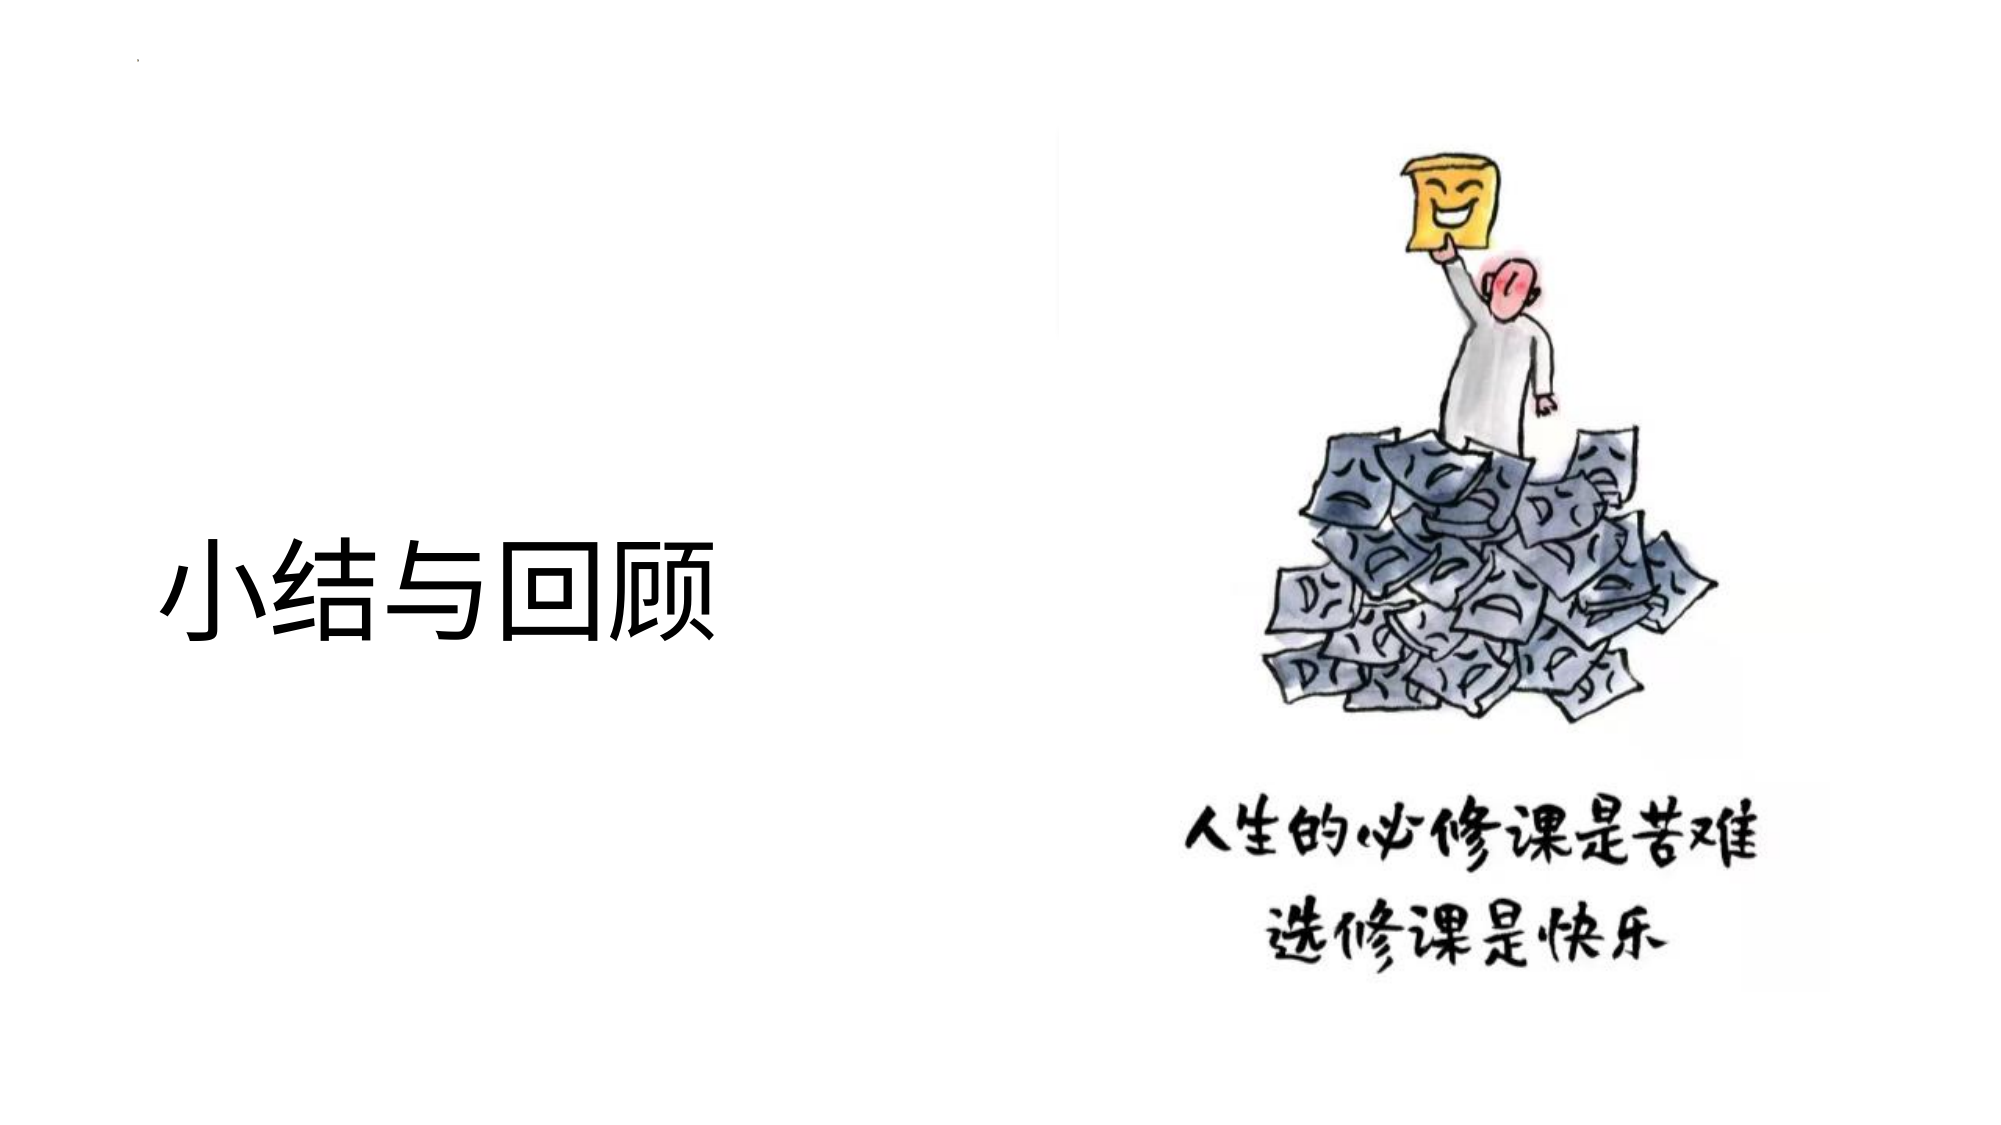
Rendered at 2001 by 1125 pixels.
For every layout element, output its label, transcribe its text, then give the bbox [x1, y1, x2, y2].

title 小结与回顾 [142, 394, 902, 665]
picture [1079, 132, 1830, 993]
